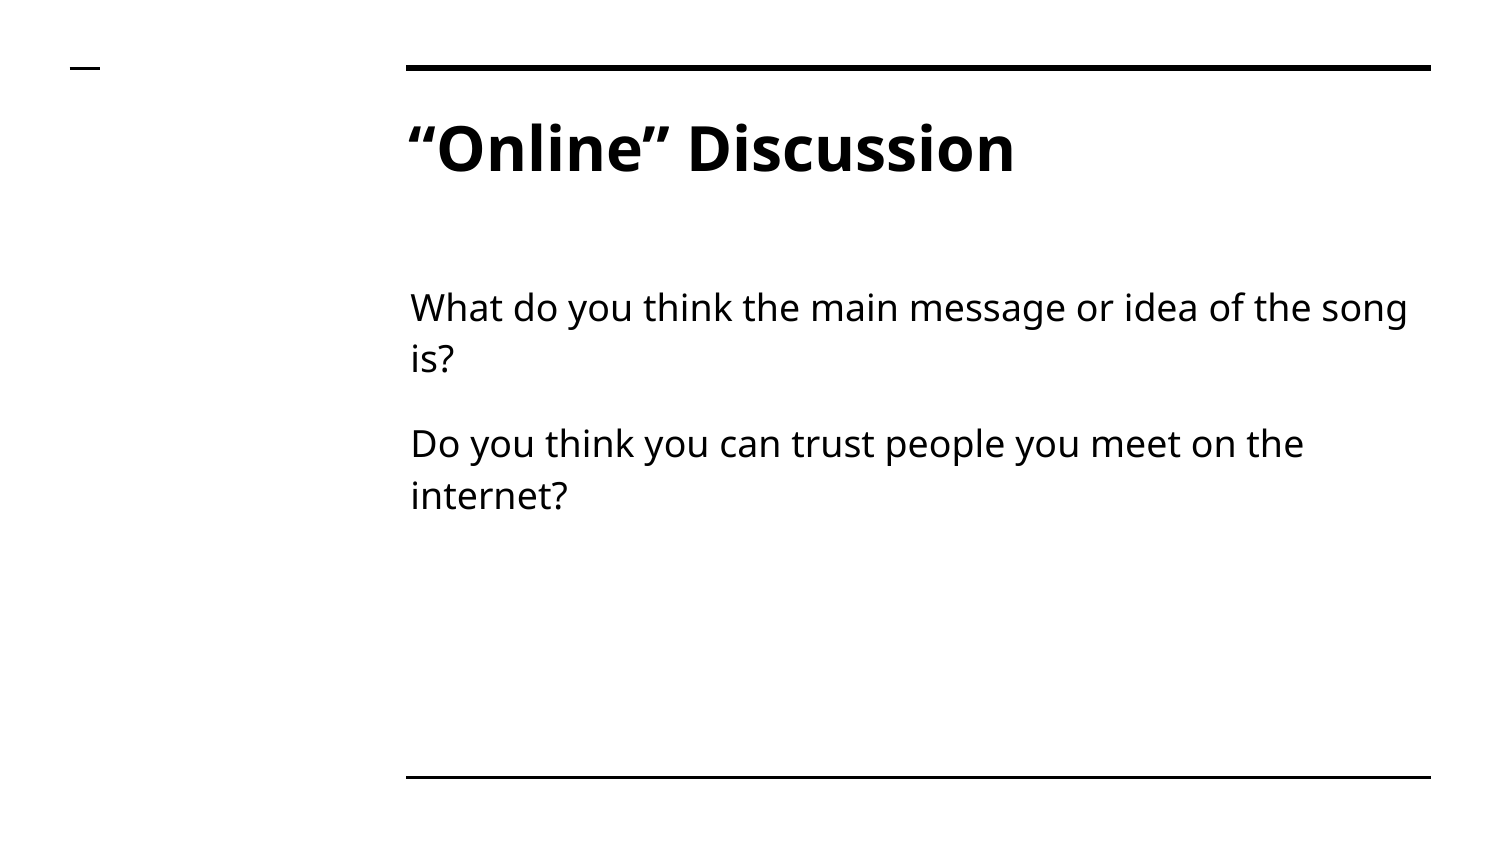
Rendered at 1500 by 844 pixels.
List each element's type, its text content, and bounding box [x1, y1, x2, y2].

title “Online” Discussion [393, 94, 1431, 199]
list What do you think the main message or idea of the song is? Do you think you can trust people you meet on the internet? [395, 261, 1433, 755]
